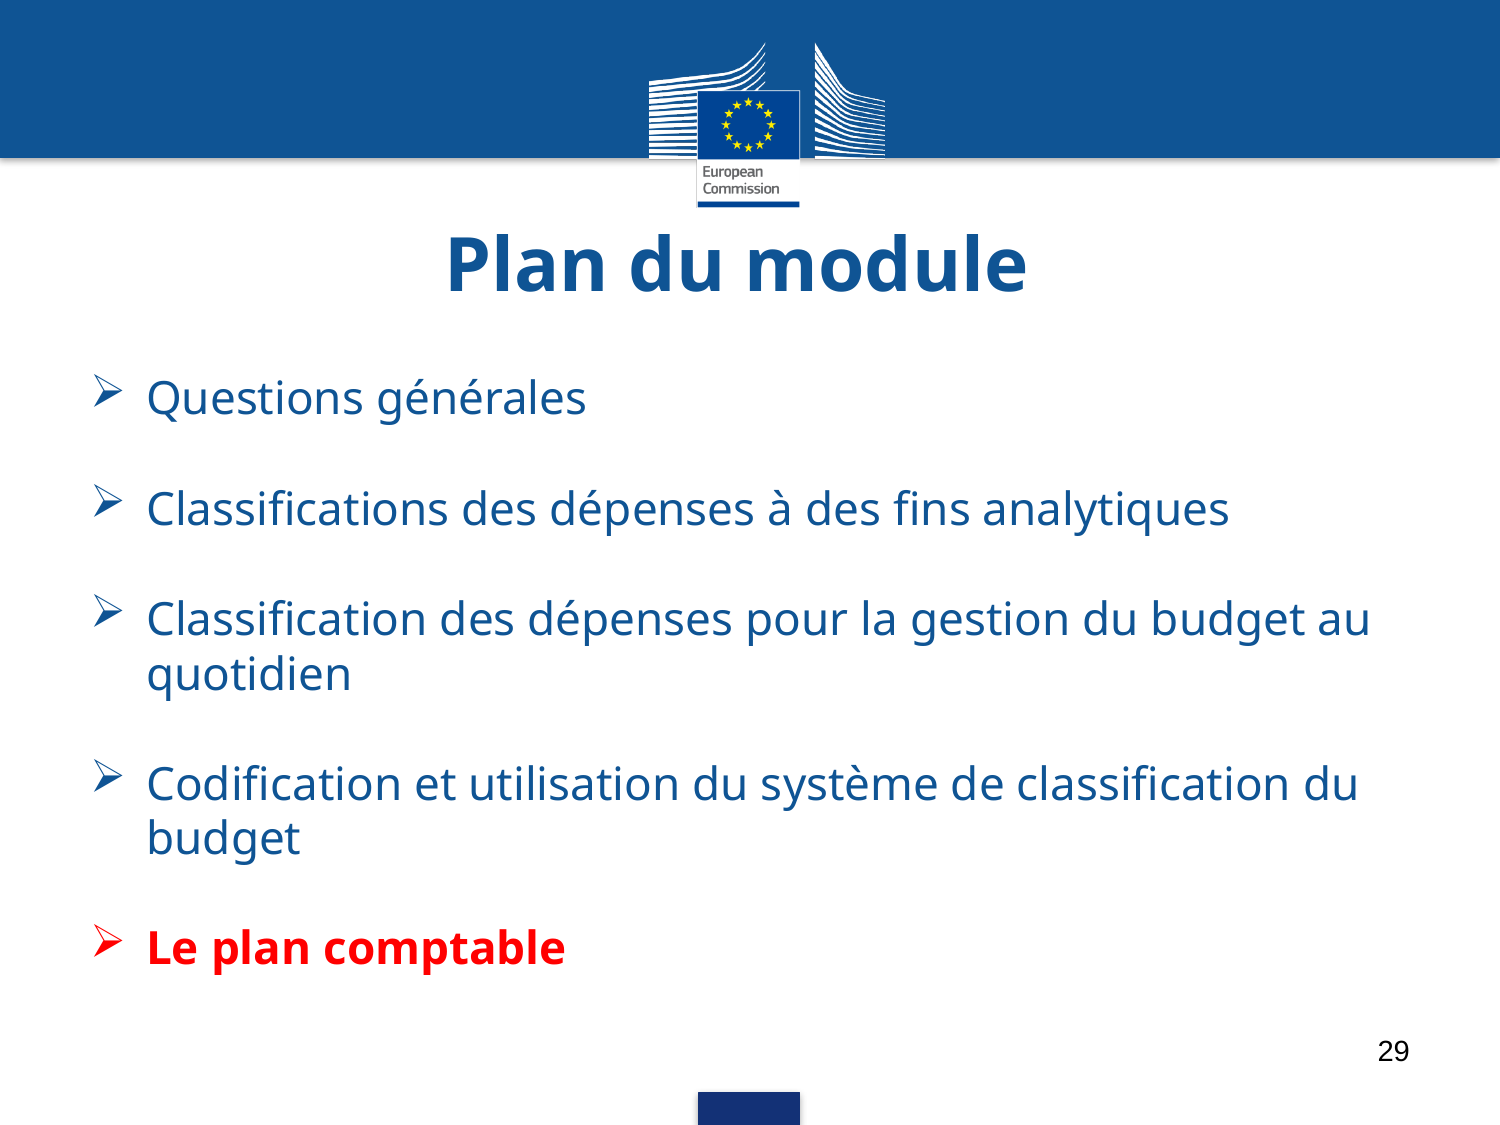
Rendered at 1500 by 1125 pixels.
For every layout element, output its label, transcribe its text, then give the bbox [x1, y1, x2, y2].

title Plan du module [71, 184, 1423, 339]
picture [649, 42, 885, 184]
slide_number 29 [1074, 1024, 1426, 1103]
list Questions générales Classifications des dépenses à des fins analytiques Classification des dépenses pour la gestion du budget au quotidien Codification et utilisation du système de classification du budget Le plan comptable [74, 361, 1426, 941]
